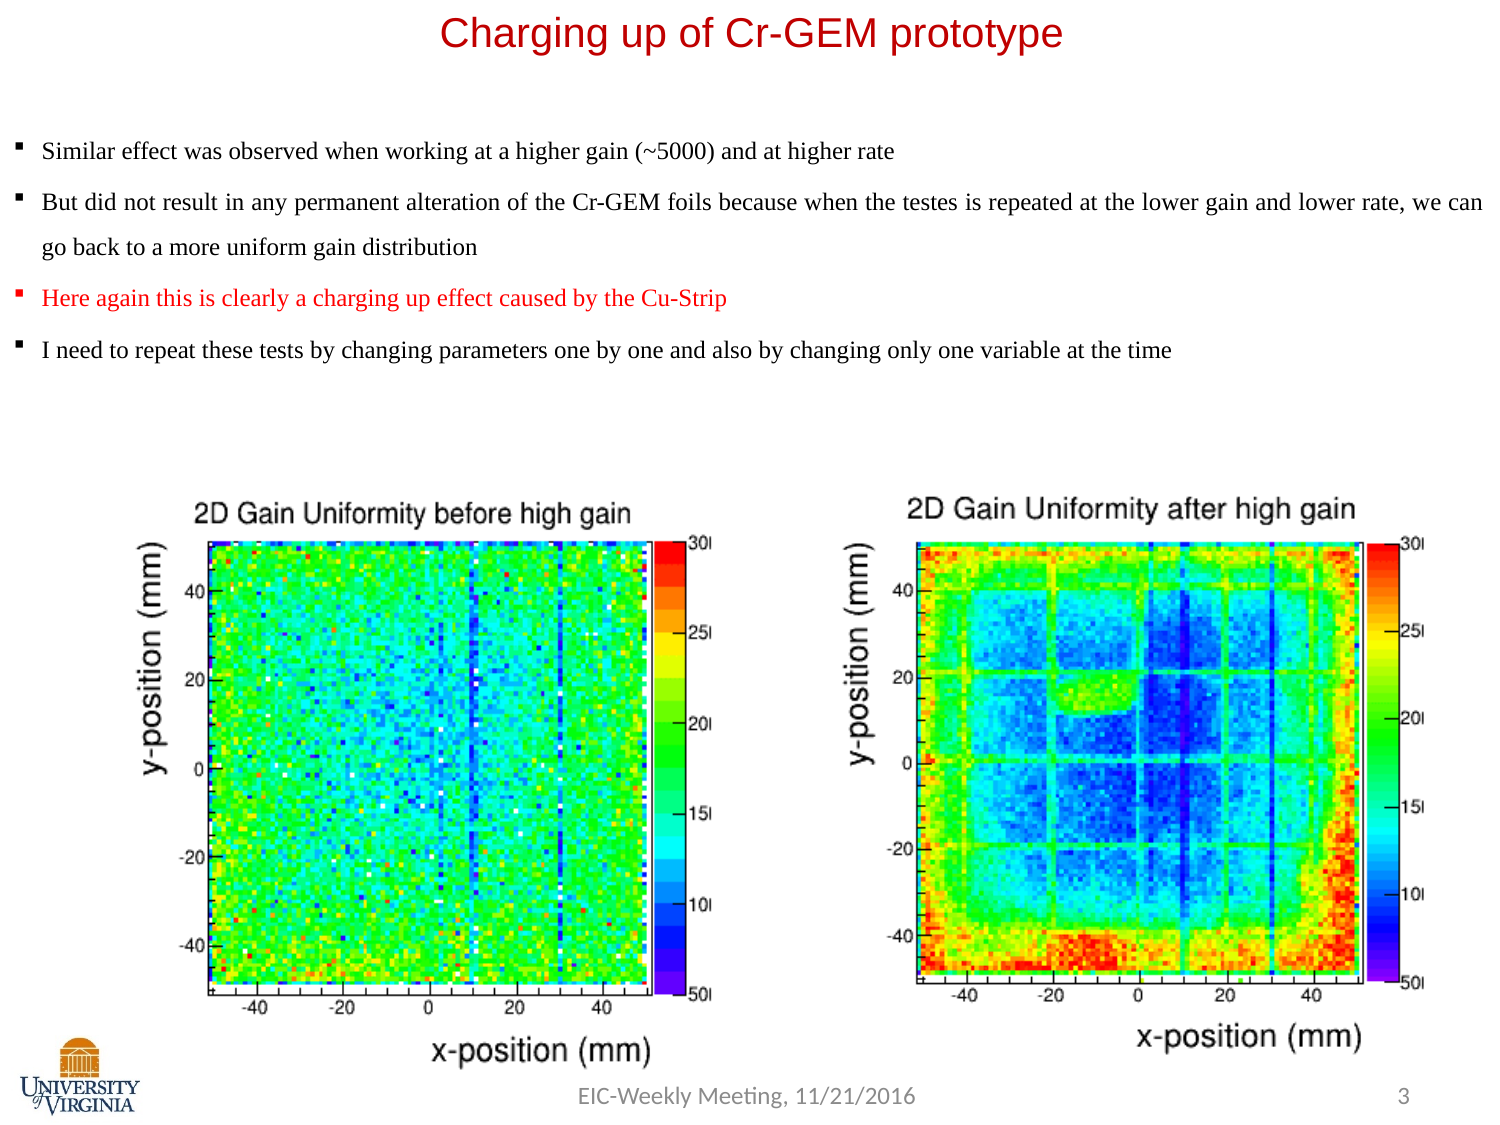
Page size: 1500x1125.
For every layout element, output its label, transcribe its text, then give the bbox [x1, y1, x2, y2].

title Charging up of Cr-GEM prototype [1, 0, 1500, 63]
picture [0, 473, 726, 1125]
footer EIC-Weekly Meeting, 11/21/2016 [487, 1065, 1013, 1125]
picture [837, 474, 1438, 1076]
text_box Similar effect was observed when working at a higher gain (~5000) and at higher rate But did not result in any permanent alteration of the Cr-GEM foils because when the testes is repeated at the lower gain and lower rate, we can go back to a more uniform gain distribution Here again this is clearly a charging up effect caused by the Cu-Strip I need to repeat these tests by changing parameters one by one and also by changing only one variable at the time [0, 112, 1500, 371]
slide_number 3 [1074, 1084, 1425, 1125]
